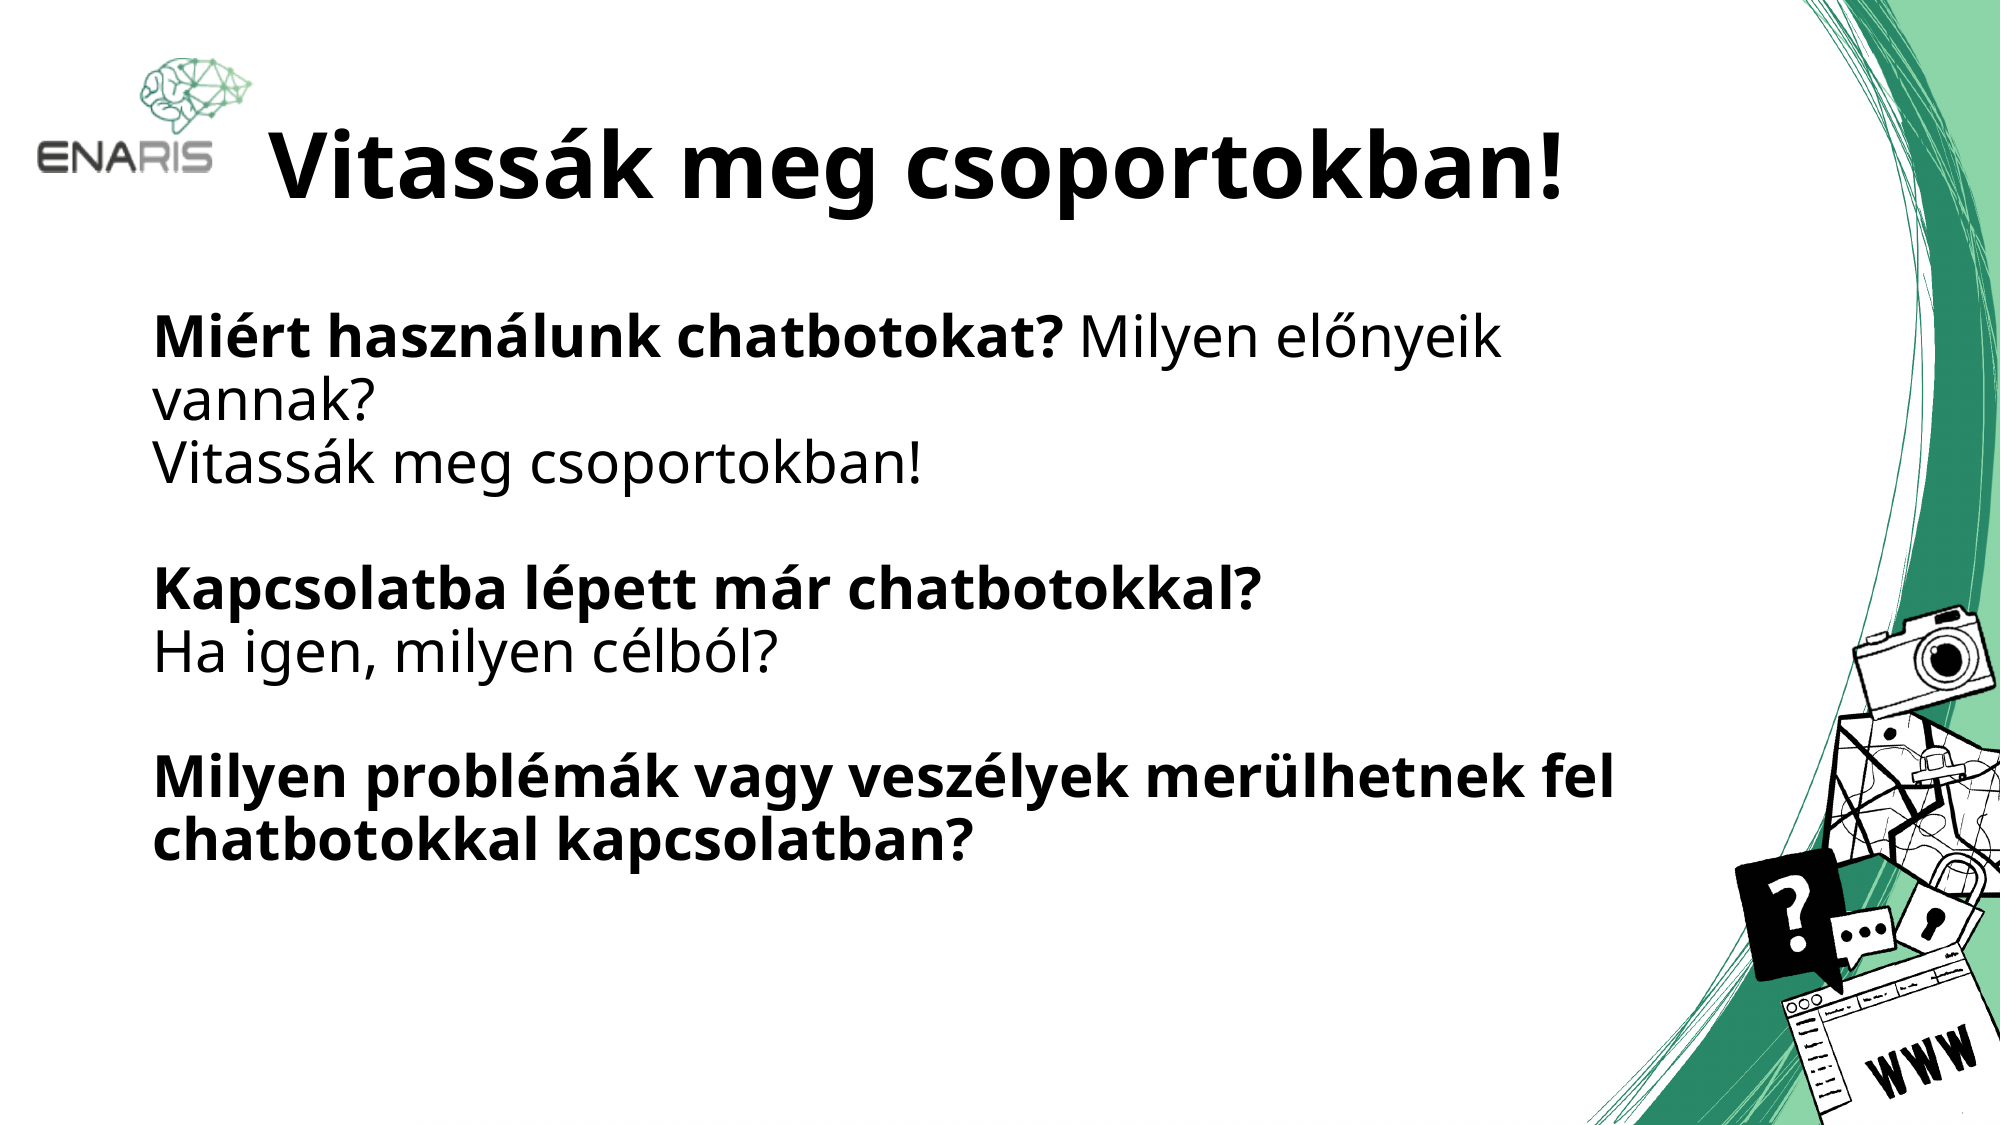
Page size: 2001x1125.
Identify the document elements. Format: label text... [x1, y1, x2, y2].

picture [408, 0, 2000, 1125]
title Vitassák meg csoportokban! [253, 59, 1863, 278]
list Miért használunk chatbotokat? Milyen előnyeik vannak? Vitassák meg csoportokban! Kapcsolatba lépett már chatbotokkal? Ha igen, milyen célból? Milyen problémák vagy veszélyek merülhetnek fel chatbotokkal kapcsolatban? [137, 299, 1728, 1014]
picture [37, 58, 254, 173]
